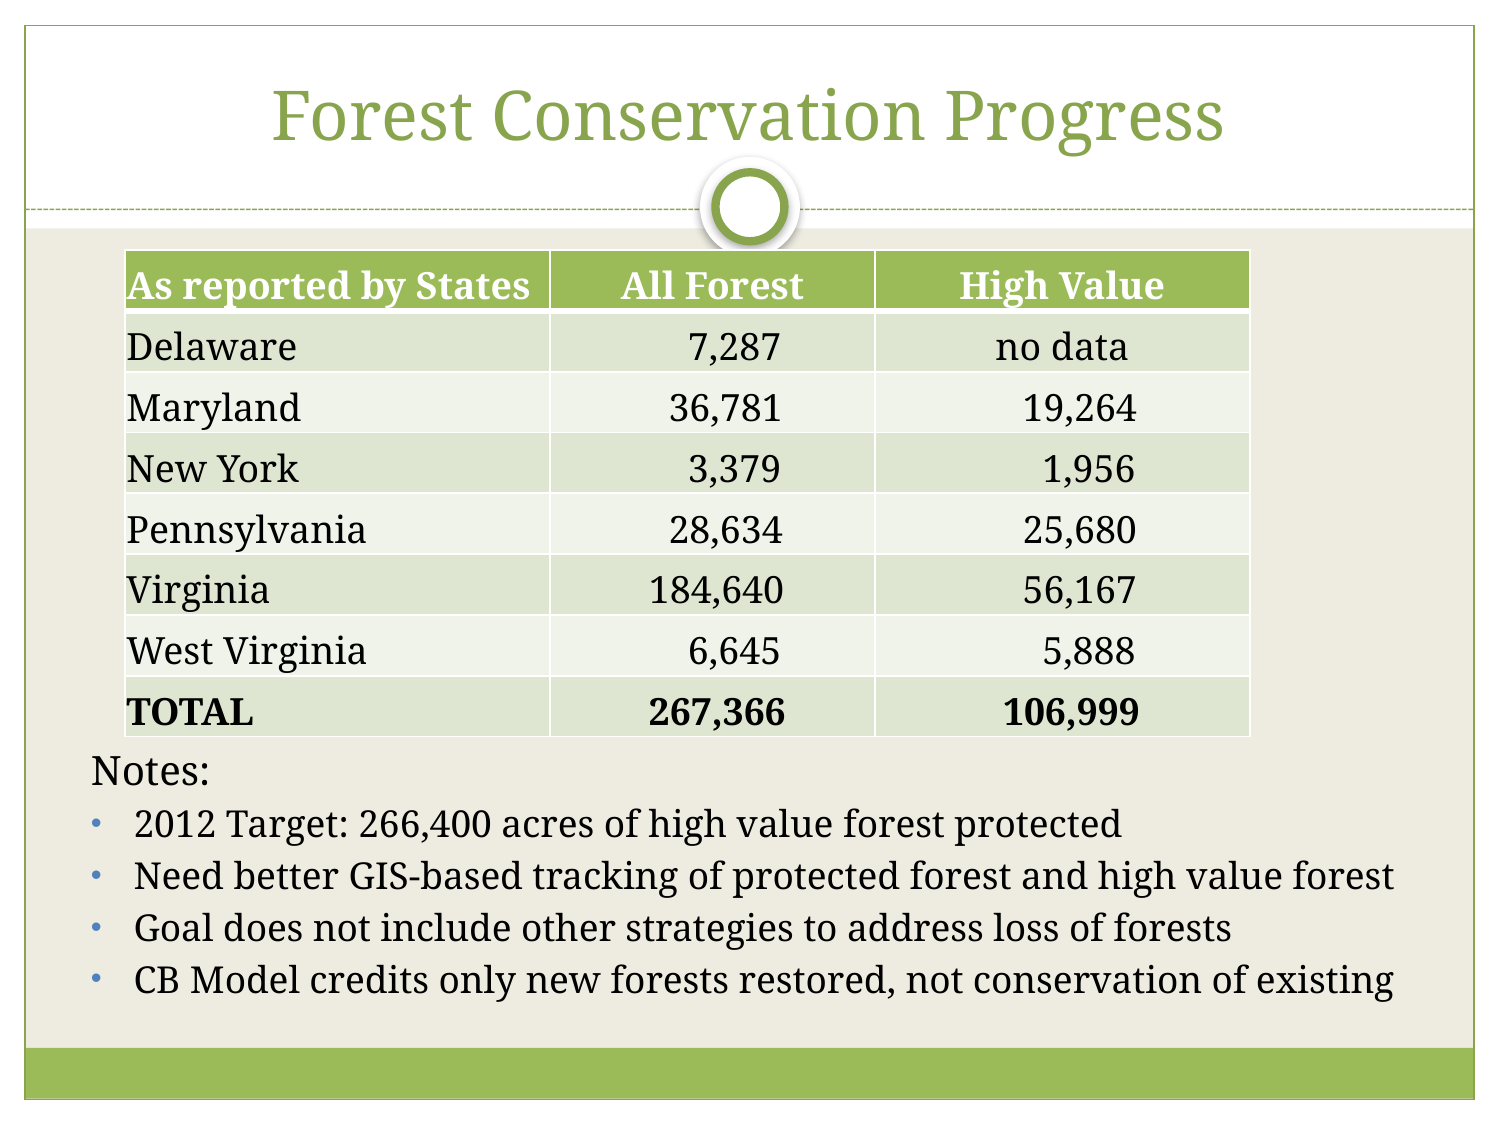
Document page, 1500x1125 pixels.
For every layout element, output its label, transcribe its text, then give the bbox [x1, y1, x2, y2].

table_cell 5,888 [876, 616, 1249, 675]
table_cell no data [876, 314, 1249, 371]
title Forest Conservation Progress [49, 37, 1450, 162]
table_cell Virginia [126, 555, 549, 614]
table_cell 36,781 [551, 373, 874, 432]
table_header All Forest [551, 251, 874, 308]
table_cell Delaware [126, 314, 549, 371]
table_cell 6,645 [551, 616, 874, 675]
table_cell 184,640 [551, 555, 874, 614]
table_cell 1,956 [876, 433, 1249, 492]
table_cell Pennsylvania [126, 494, 549, 553]
table_cell 25,680 [876, 494, 1249, 553]
text_box Notes: 2012 Target: 266,400 acres of high value forest protected Need better GIS-based tracking of protected forest and high value forest Goal does not include other strategies to address loss of forests CB Model credits only new forests restored, not conservation of existing [76, 737, 1427, 1020]
table_cell Maryland [126, 373, 549, 432]
table_cell 28,634 [551, 494, 874, 553]
table_cell 106,999 [876, 677, 1249, 736]
table_cell TOTAL [126, 677, 549, 736]
table_cell New York [126, 433, 549, 492]
table_header As reported by States [126, 251, 549, 308]
table_cell 3,379 [551, 433, 874, 492]
table_cell 19,264 [876, 373, 1249, 432]
table_cell 7,287 [551, 314, 874, 371]
table_header High Value [876, 251, 1249, 308]
table_cell West Virginia [126, 616, 549, 675]
table_cell 267,366 [551, 677, 874, 736]
table_cell 56,167 [876, 555, 1249, 614]
